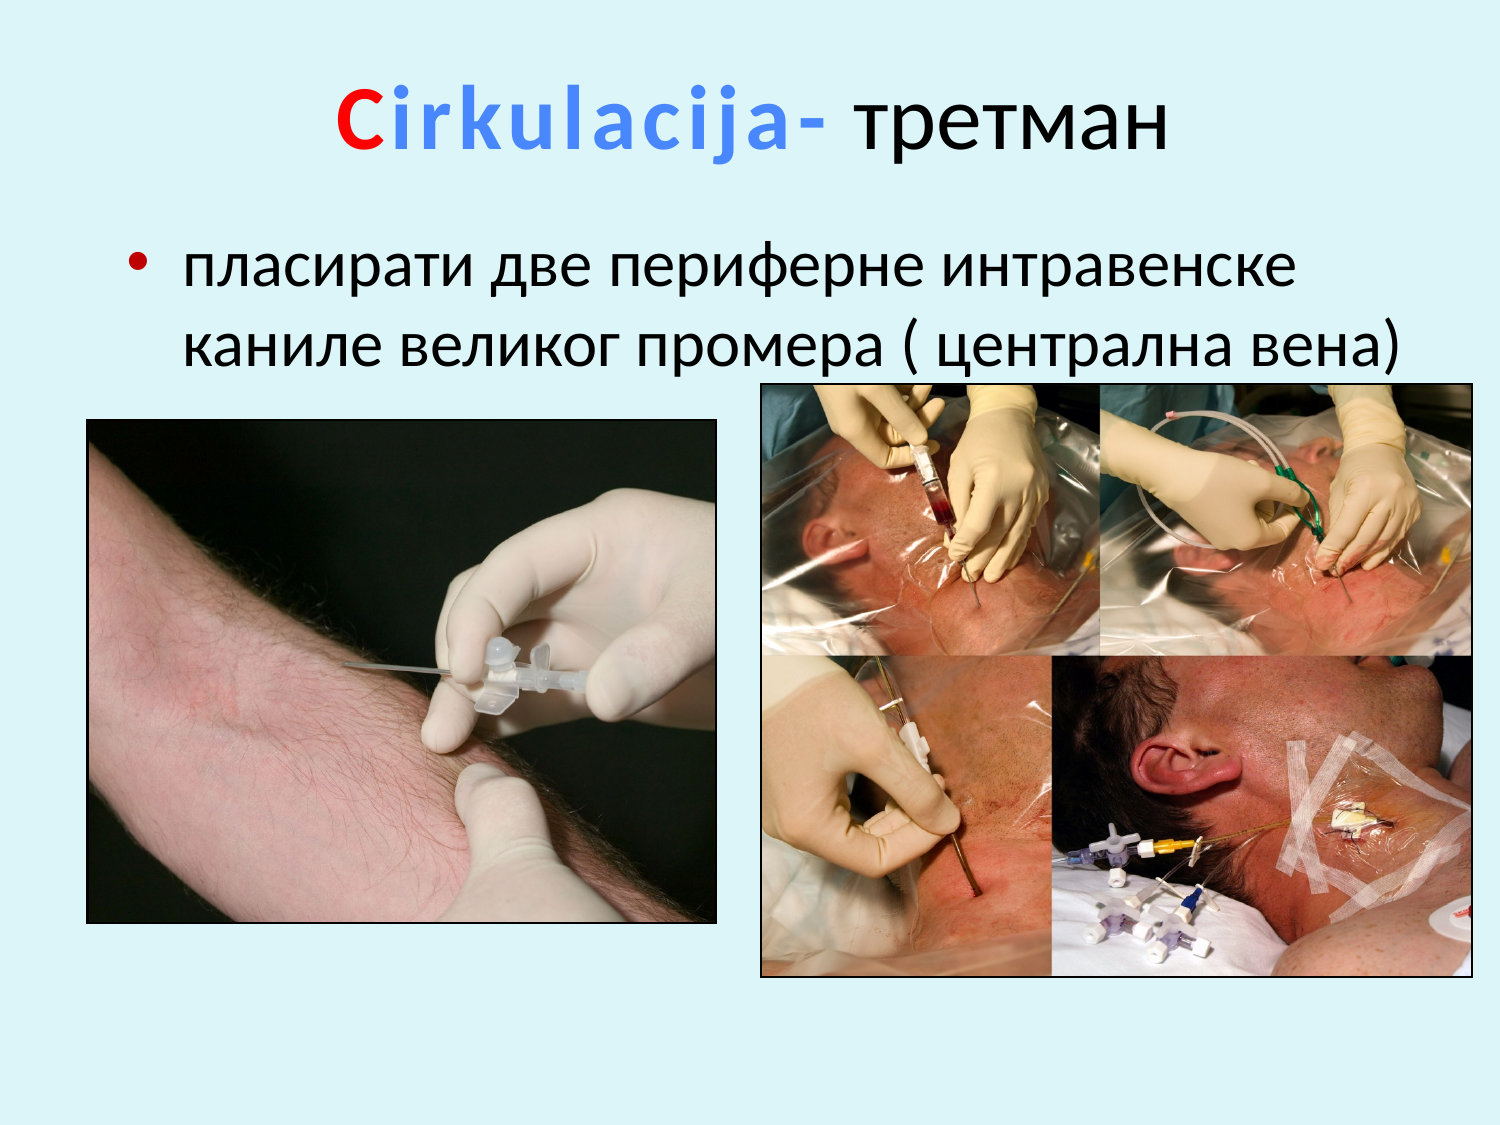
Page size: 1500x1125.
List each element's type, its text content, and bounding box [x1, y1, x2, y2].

picture [761, 385, 1471, 977]
picture [88, 420, 715, 922]
title Cirkulacija- третман [37, 37, 1471, 188]
list пласирати две периферне интравенске каниле великог промера ( централна вена) [111, 212, 1434, 988]
